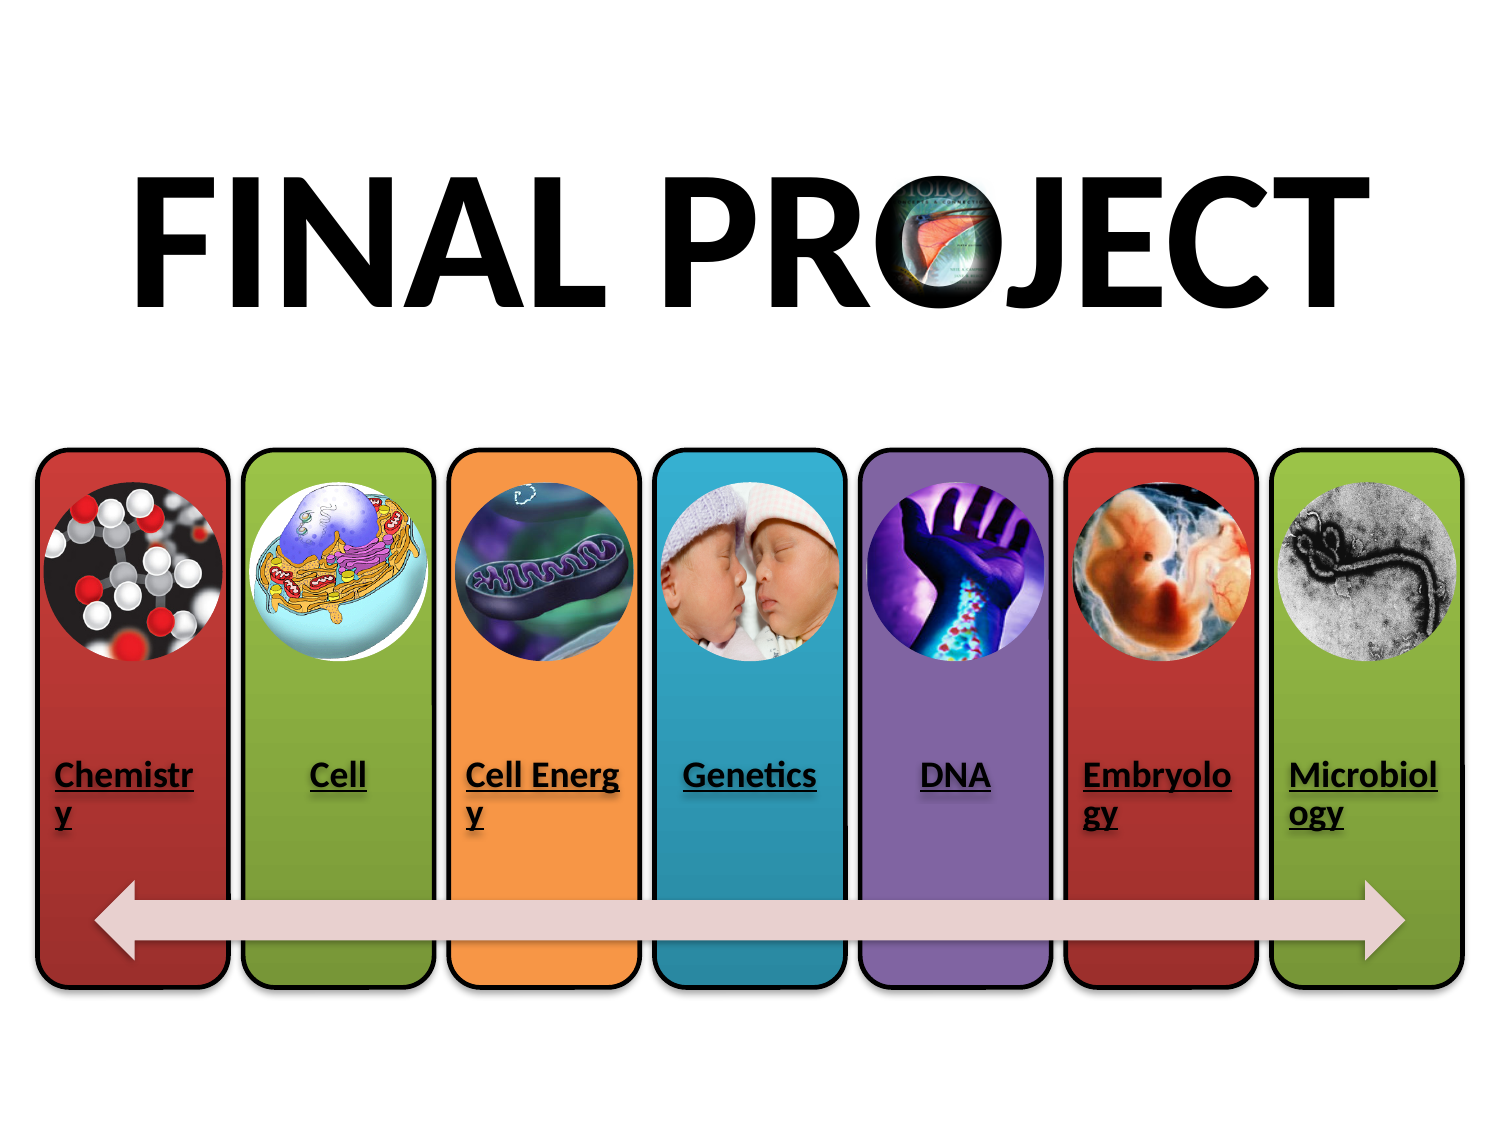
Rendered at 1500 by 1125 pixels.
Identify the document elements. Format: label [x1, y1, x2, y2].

text_box [37, 99, 1463, 433]
text_box [37, 449, 1463, 988]
